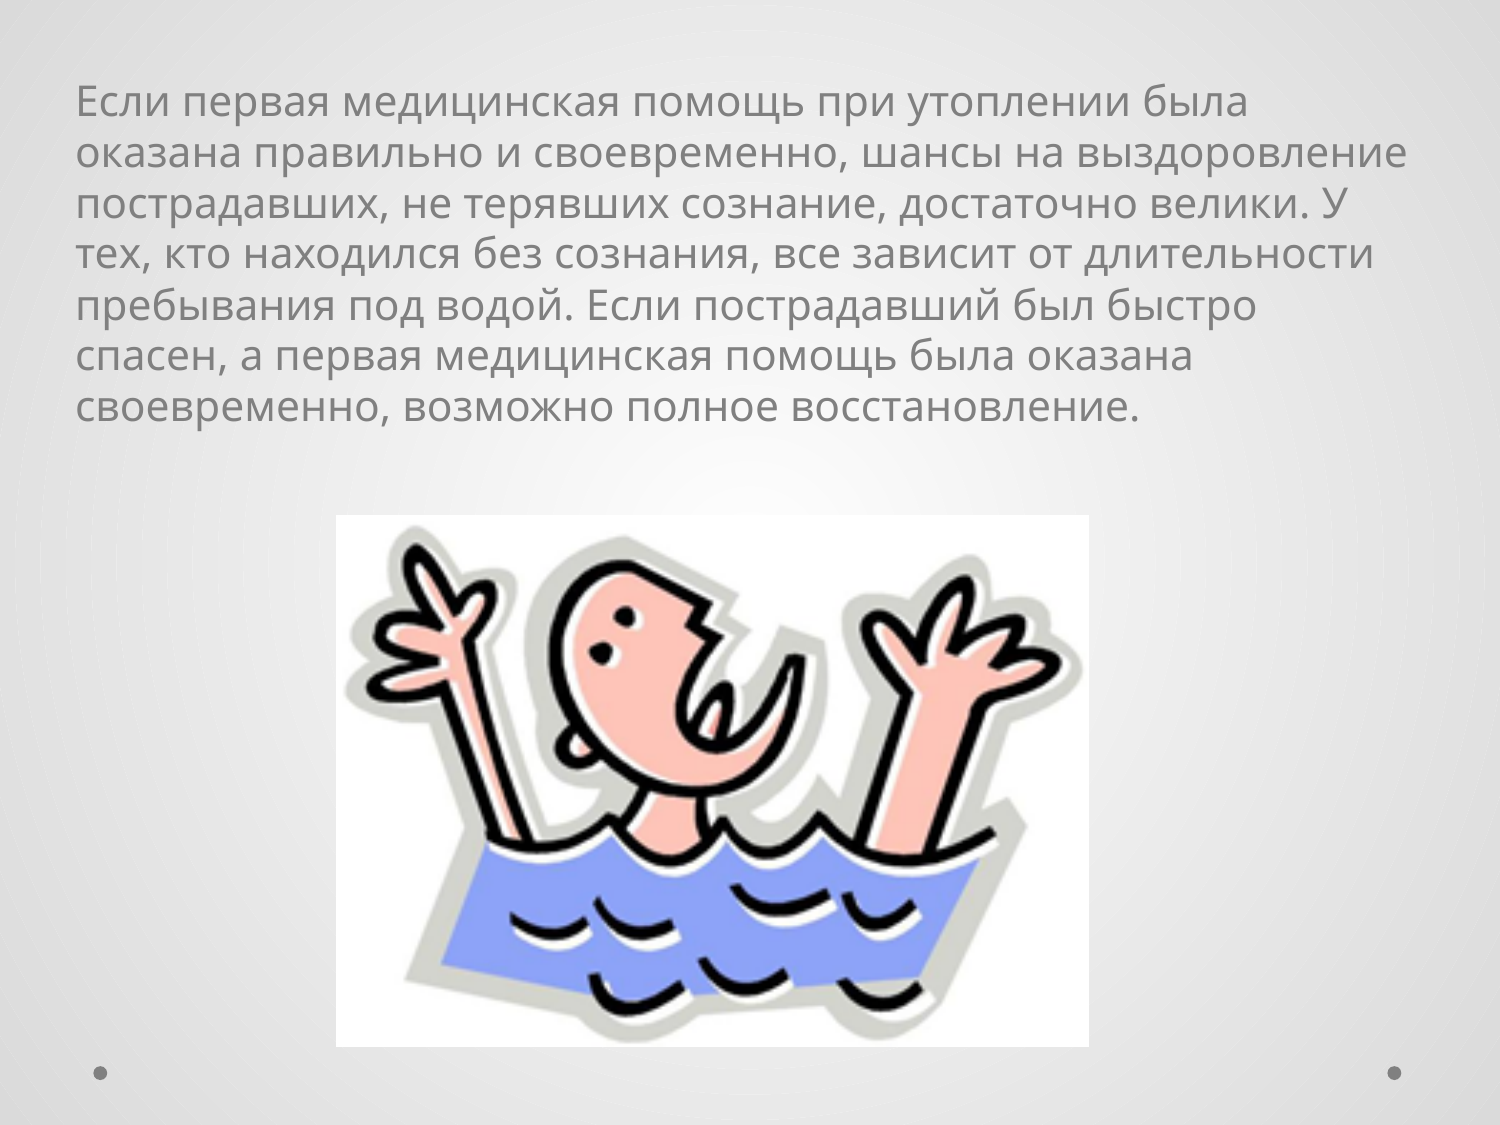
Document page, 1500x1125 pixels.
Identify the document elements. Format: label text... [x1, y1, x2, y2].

picture [336, 514, 1089, 1048]
list Если первая медицинская помощь при утоплении была оказана правильно и своевременно, шансы на выздоровление пострадавших, не терявших сознание, достаточно велики. У тех, кто находился без сознания, все зависит от длительности пребывания под водой. Если пострадавший был быстро спасен, а первая медицинская помощь была оказана своевременно, возможно полное восстановление. [60, 66, 1424, 492]
